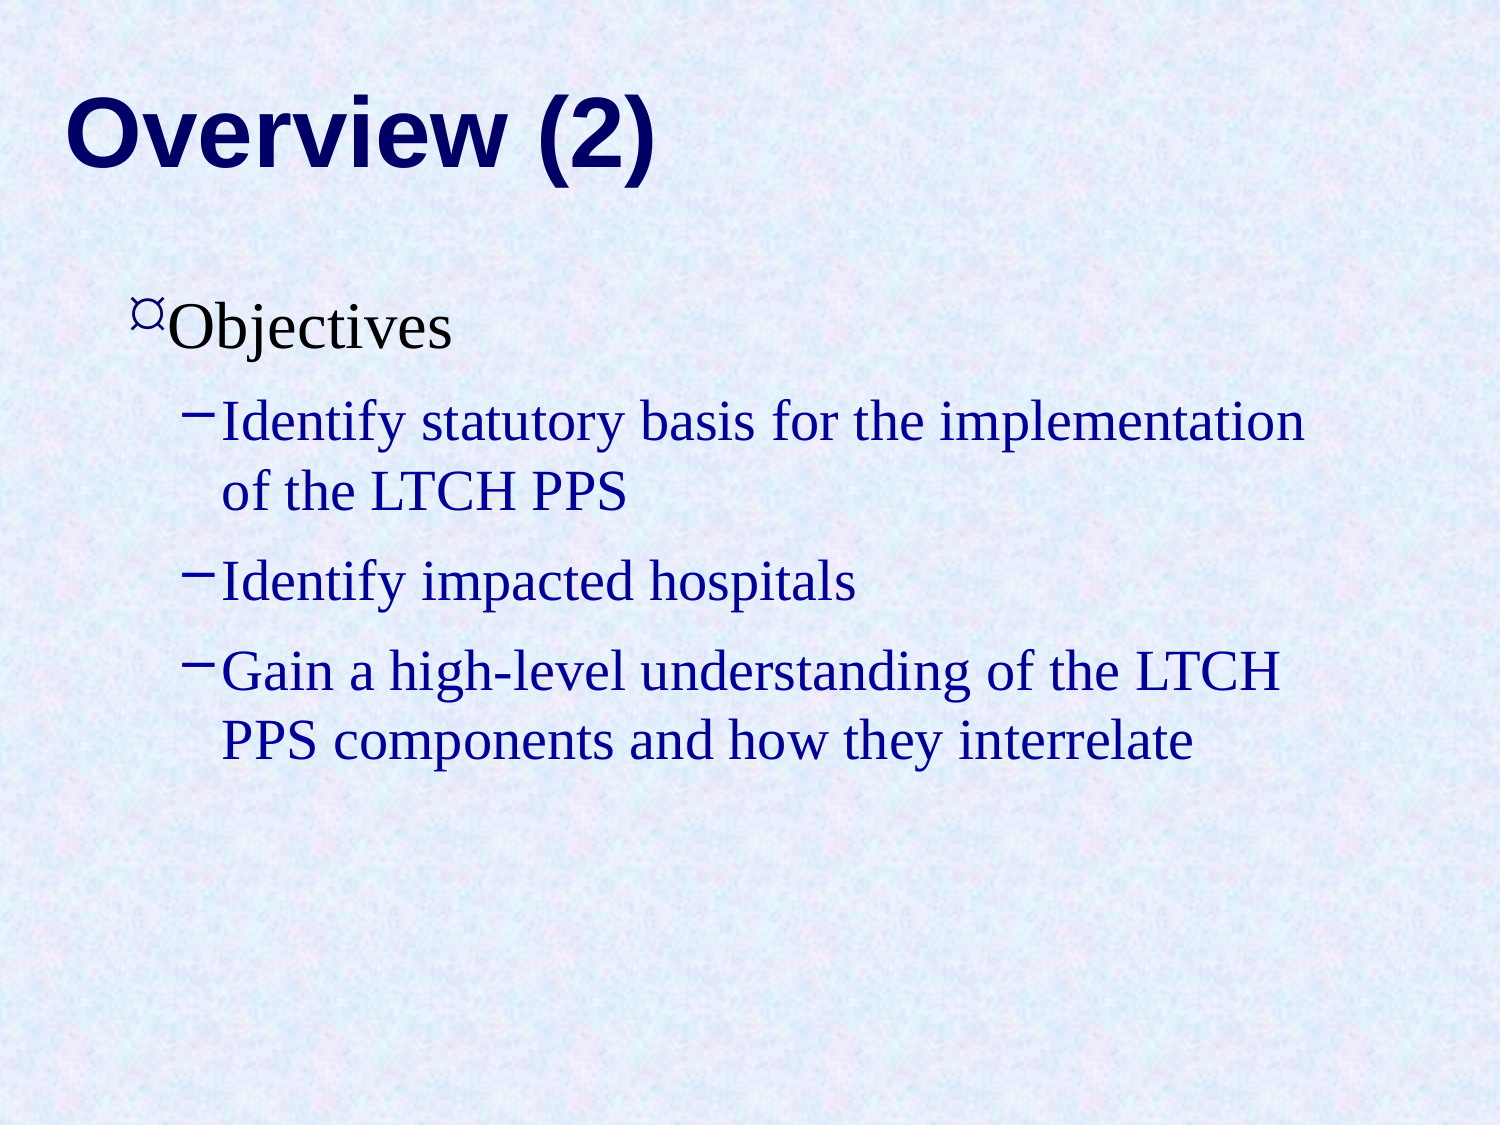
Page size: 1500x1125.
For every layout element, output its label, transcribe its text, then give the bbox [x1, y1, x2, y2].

title Overview (2) [50, 37, 1450, 238]
list Objectives Identify statutory basis for the implementation of the LTCH PPS Identify impacted hospitals Gain a high-level understanding of the LTCH PPS components and how they interrelate [112, 275, 1375, 1050]
